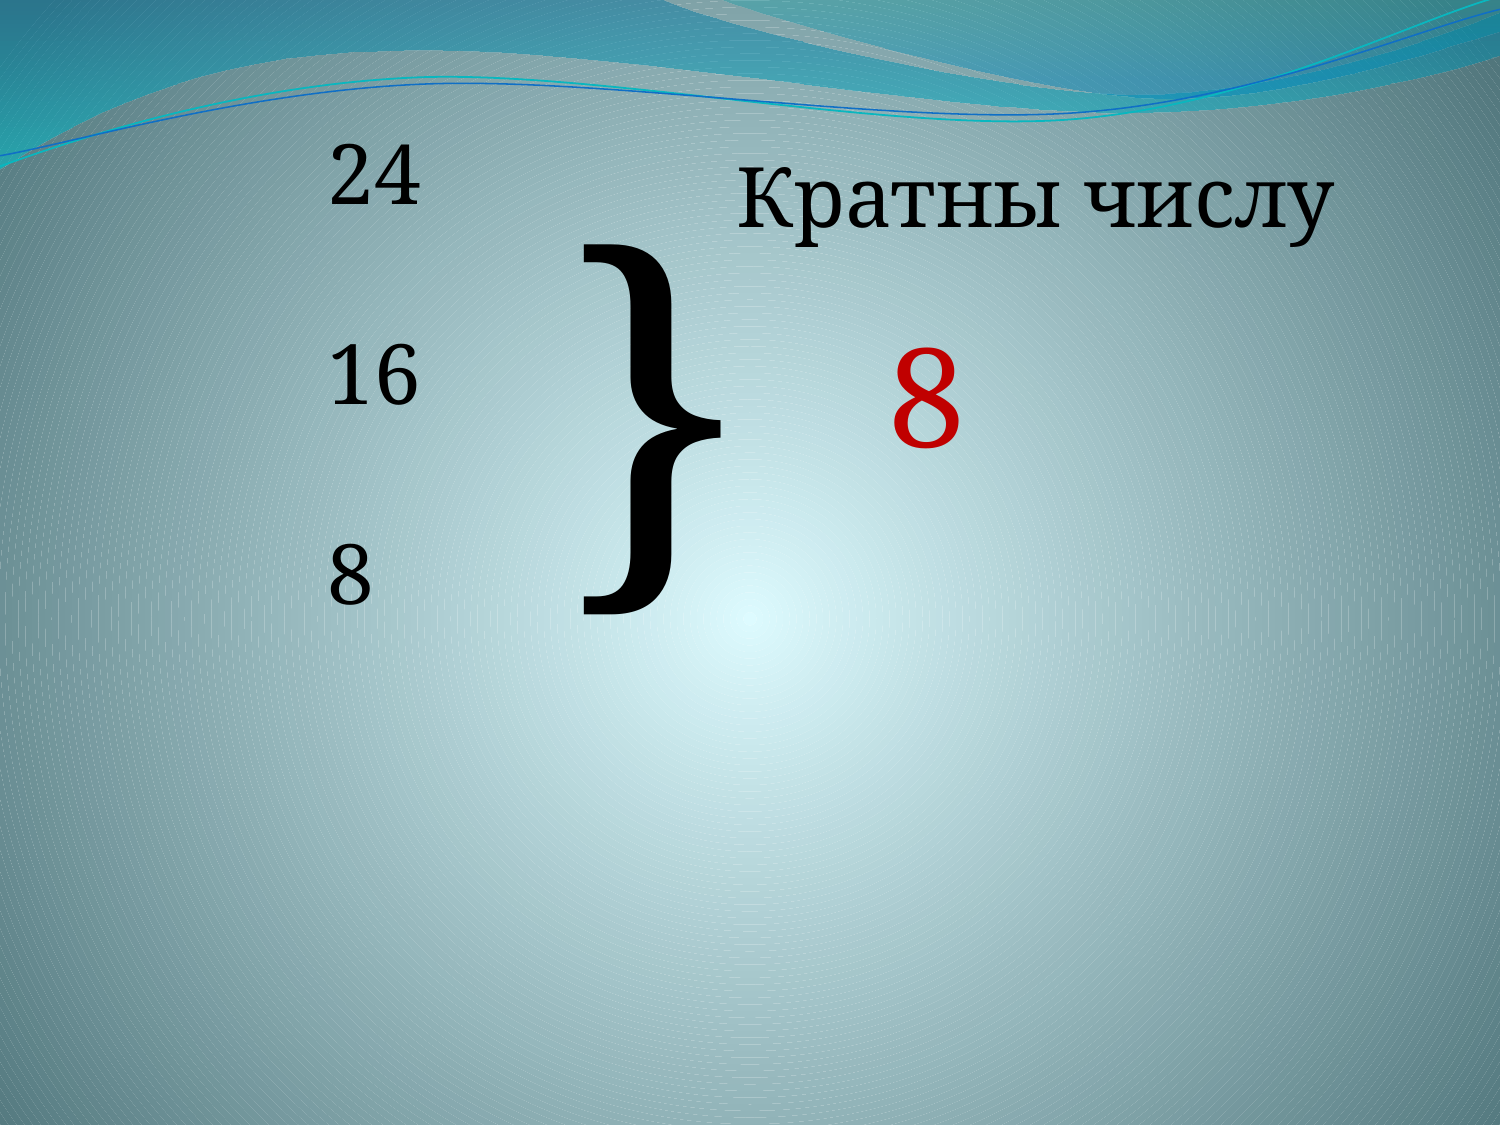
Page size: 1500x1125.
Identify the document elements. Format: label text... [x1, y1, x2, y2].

text_box 8 [873, 302, 981, 483]
text_box 24 16 8 [312, 113, 450, 774]
text_box Кратны числу [721, 137, 1350, 252]
text_box } [549, 137, 821, 892]
